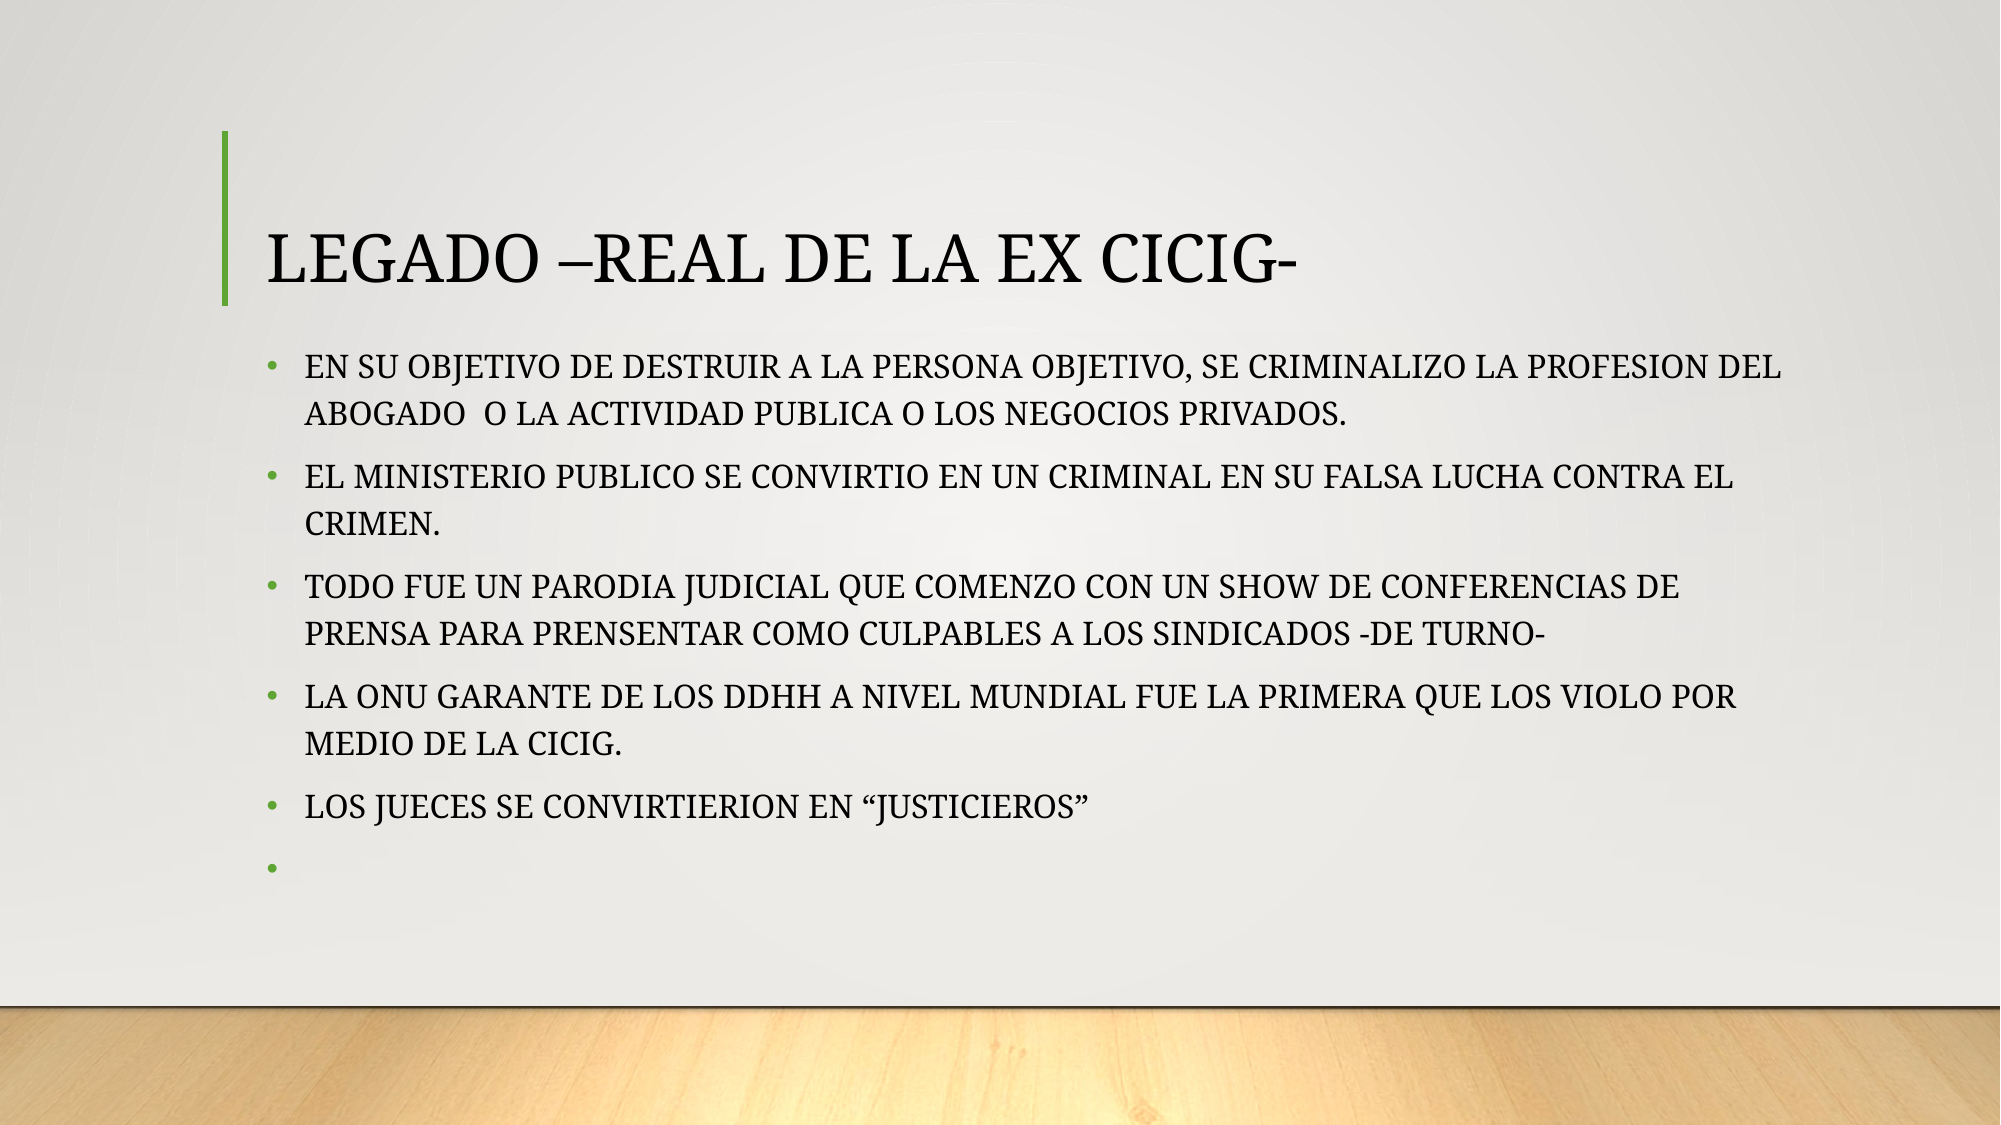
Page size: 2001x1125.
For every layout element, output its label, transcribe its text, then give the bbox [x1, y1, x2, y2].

list EN SU OBJETIVO DE DESTRUIR A LA PERSONA OBJETIVO, SE CRIMINALIZO LA PROFESION DEL ABOGADO O LA ACTIVIDAD PUBLICA O LOS NEGOCIOS PRIVADOS. EL MINISTERIO PUBLICO SE CONVIRTIO EN UN CRIMINAL EN SU FALSA LUCHA CONTRA EL CRIMEN. TODO FUE UN PARODIA JUDICIAL QUE COMENZO CON UN SHOW DE CONFERENCIAS DE PRENSA PARA PRENSENTAR COMO CULPABLES A LOS SINDICADOS -DE TURNO- LA ONU GARANTE DE LOS DDHH A NIVEL MUNDIAL FUE LA PRIMERA QUE LOS VIOLO POR MEDIO DE LA CICIG. LOS JUECES SE CONVIRTIERION EN “JUSTICIEROS” [251, 330, 1814, 897]
picture [0, 1006, 2000, 1125]
title LEGADO –REAL DE LA EX CICIG- [251, 131, 1814, 305]
